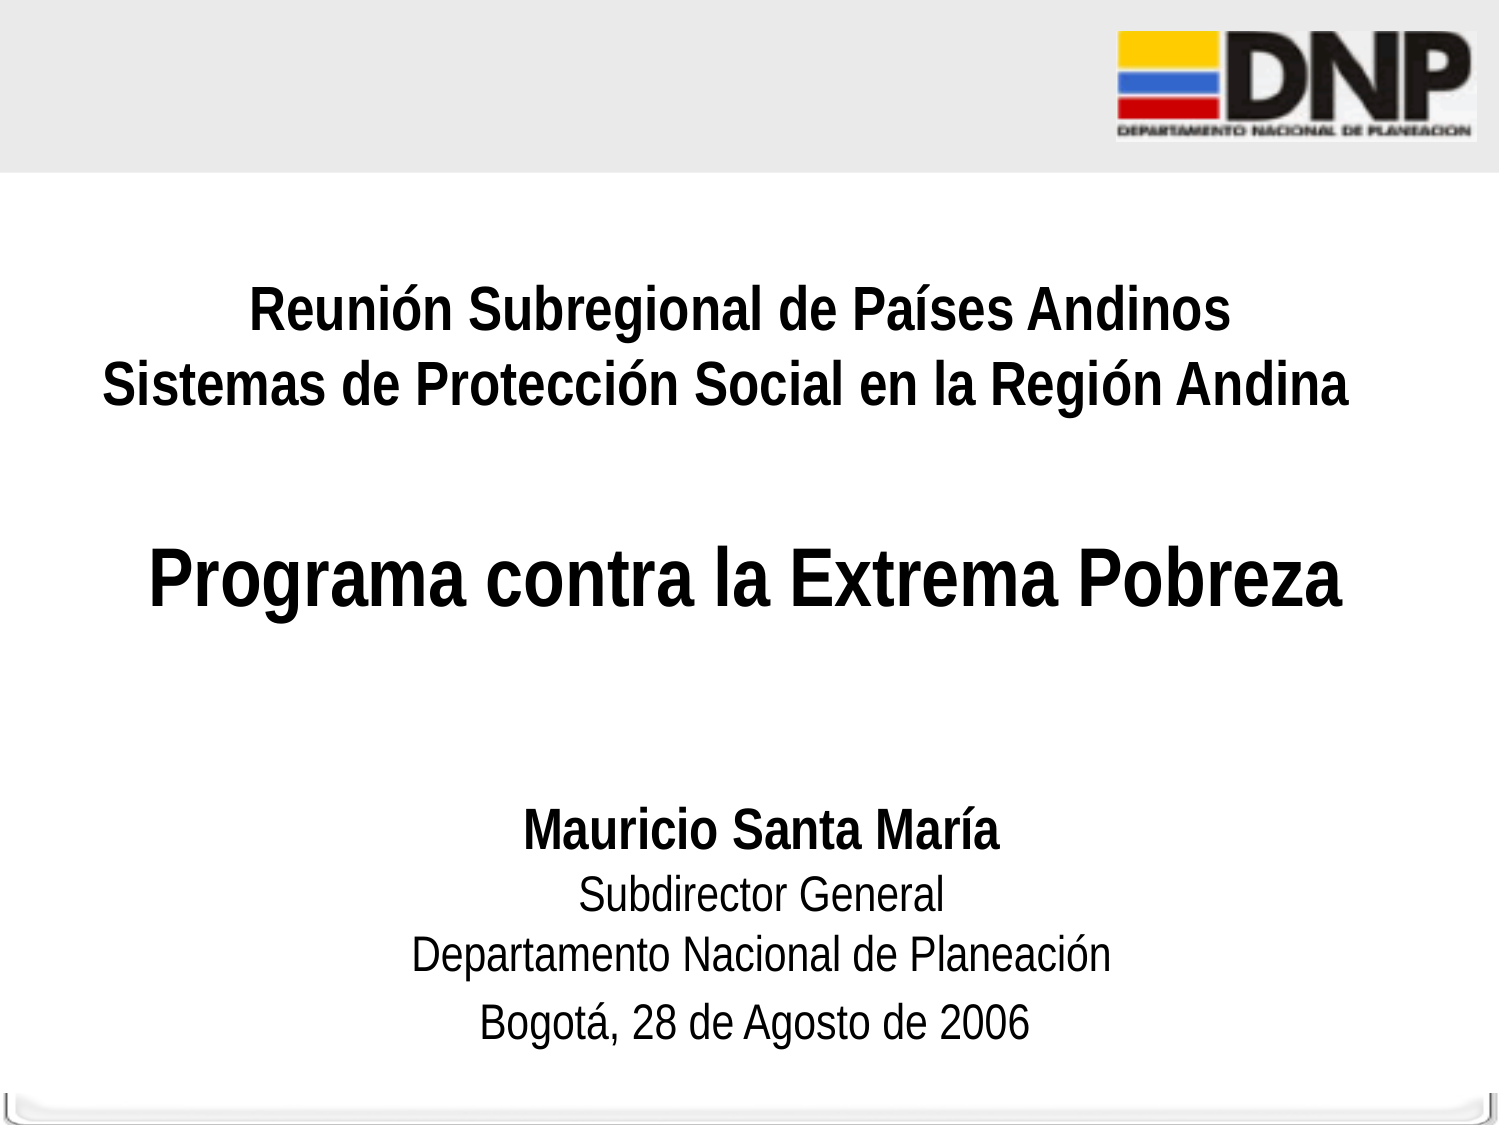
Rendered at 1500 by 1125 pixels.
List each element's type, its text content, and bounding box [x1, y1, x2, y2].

picture [0, 1093, 1500, 1125]
text_box Mauricio Santa María Subdirector General Departamento Nacional de Planeación Bogotá, 28 de Agosto de 2006 [64, 783, 1459, 1059]
picture [1116, 31, 1477, 142]
text_box Reunión Subregional de Países Andinos Sistemas de Protección Social en la Región Andina [87, 260, 1395, 426]
text_box Programa contra la Extrema Pobreza [123, 515, 1369, 631]
